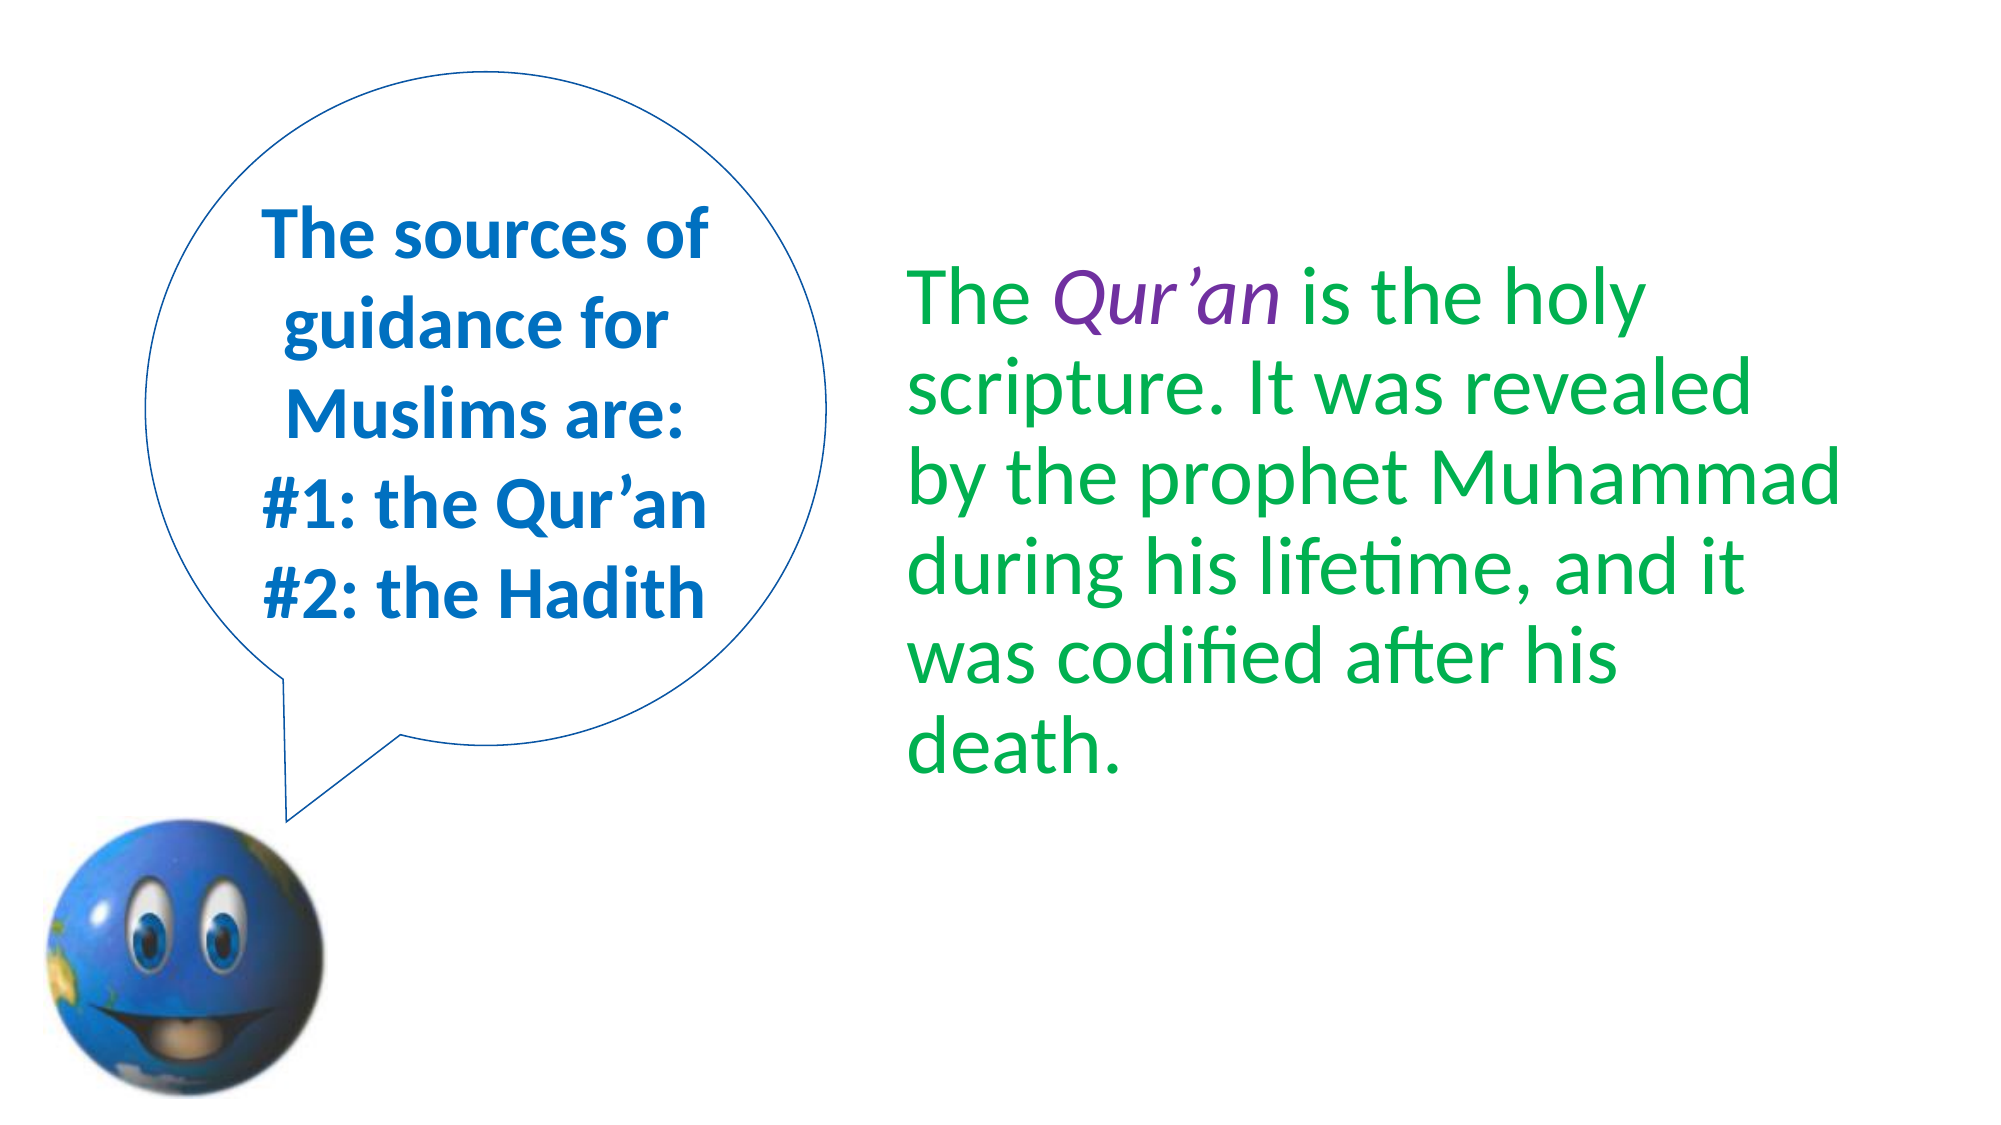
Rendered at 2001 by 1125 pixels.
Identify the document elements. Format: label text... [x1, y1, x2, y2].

picture [43, 816, 328, 1099]
list The Qur’an is the holy scripture. It was revealed by the prophet Muhammad during his lifetime, and it was codified after his death. [891, 245, 1863, 1074]
text_box The sources of guidance for Muslims are: #1: the Qur’an #2: the Hadith [145, 71, 827, 816]
